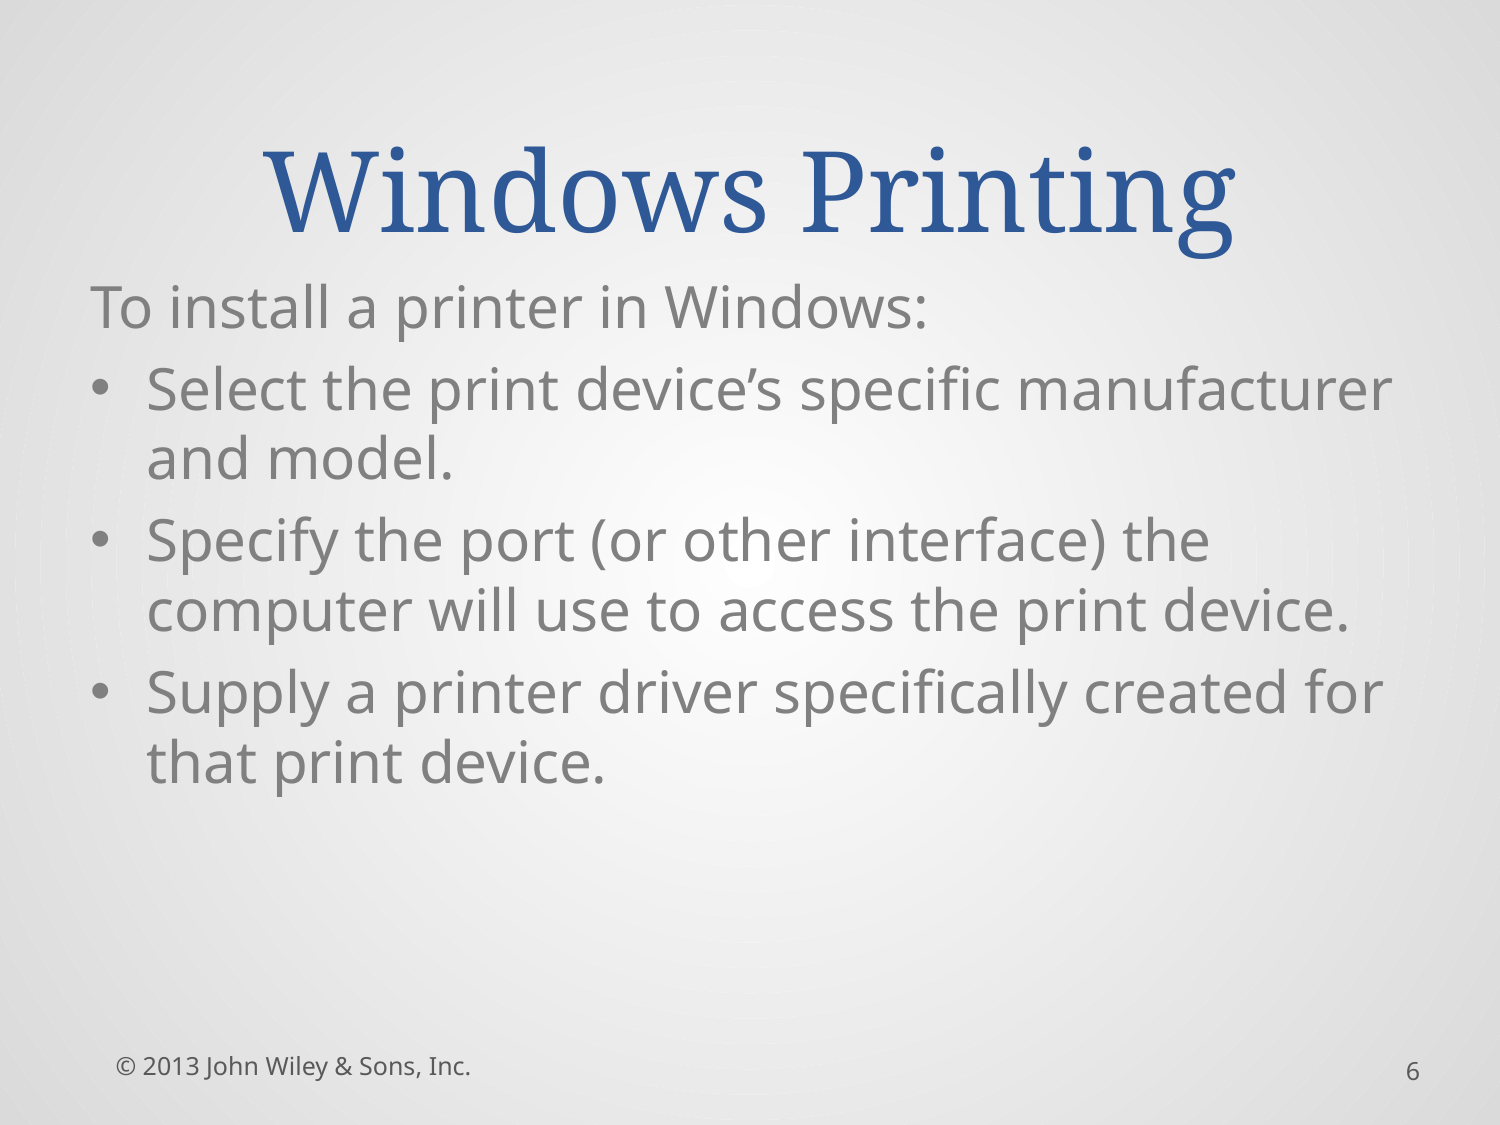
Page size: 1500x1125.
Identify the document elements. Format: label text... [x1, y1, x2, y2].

slide_number 6 [1401, 1042, 1494, 1103]
footer © 2013 John Wiley & Sons, Inc. [108, 1037, 576, 1098]
list To install a printer in Windows: Select the print device’s specific manufacturer and model. Specify the port (or other interface) the computer will use to access the print device. Supply a printer driver specifically created for that print device. [75, 262, 1425, 1005]
title Windows Printing [75, 0, 1425, 262]
